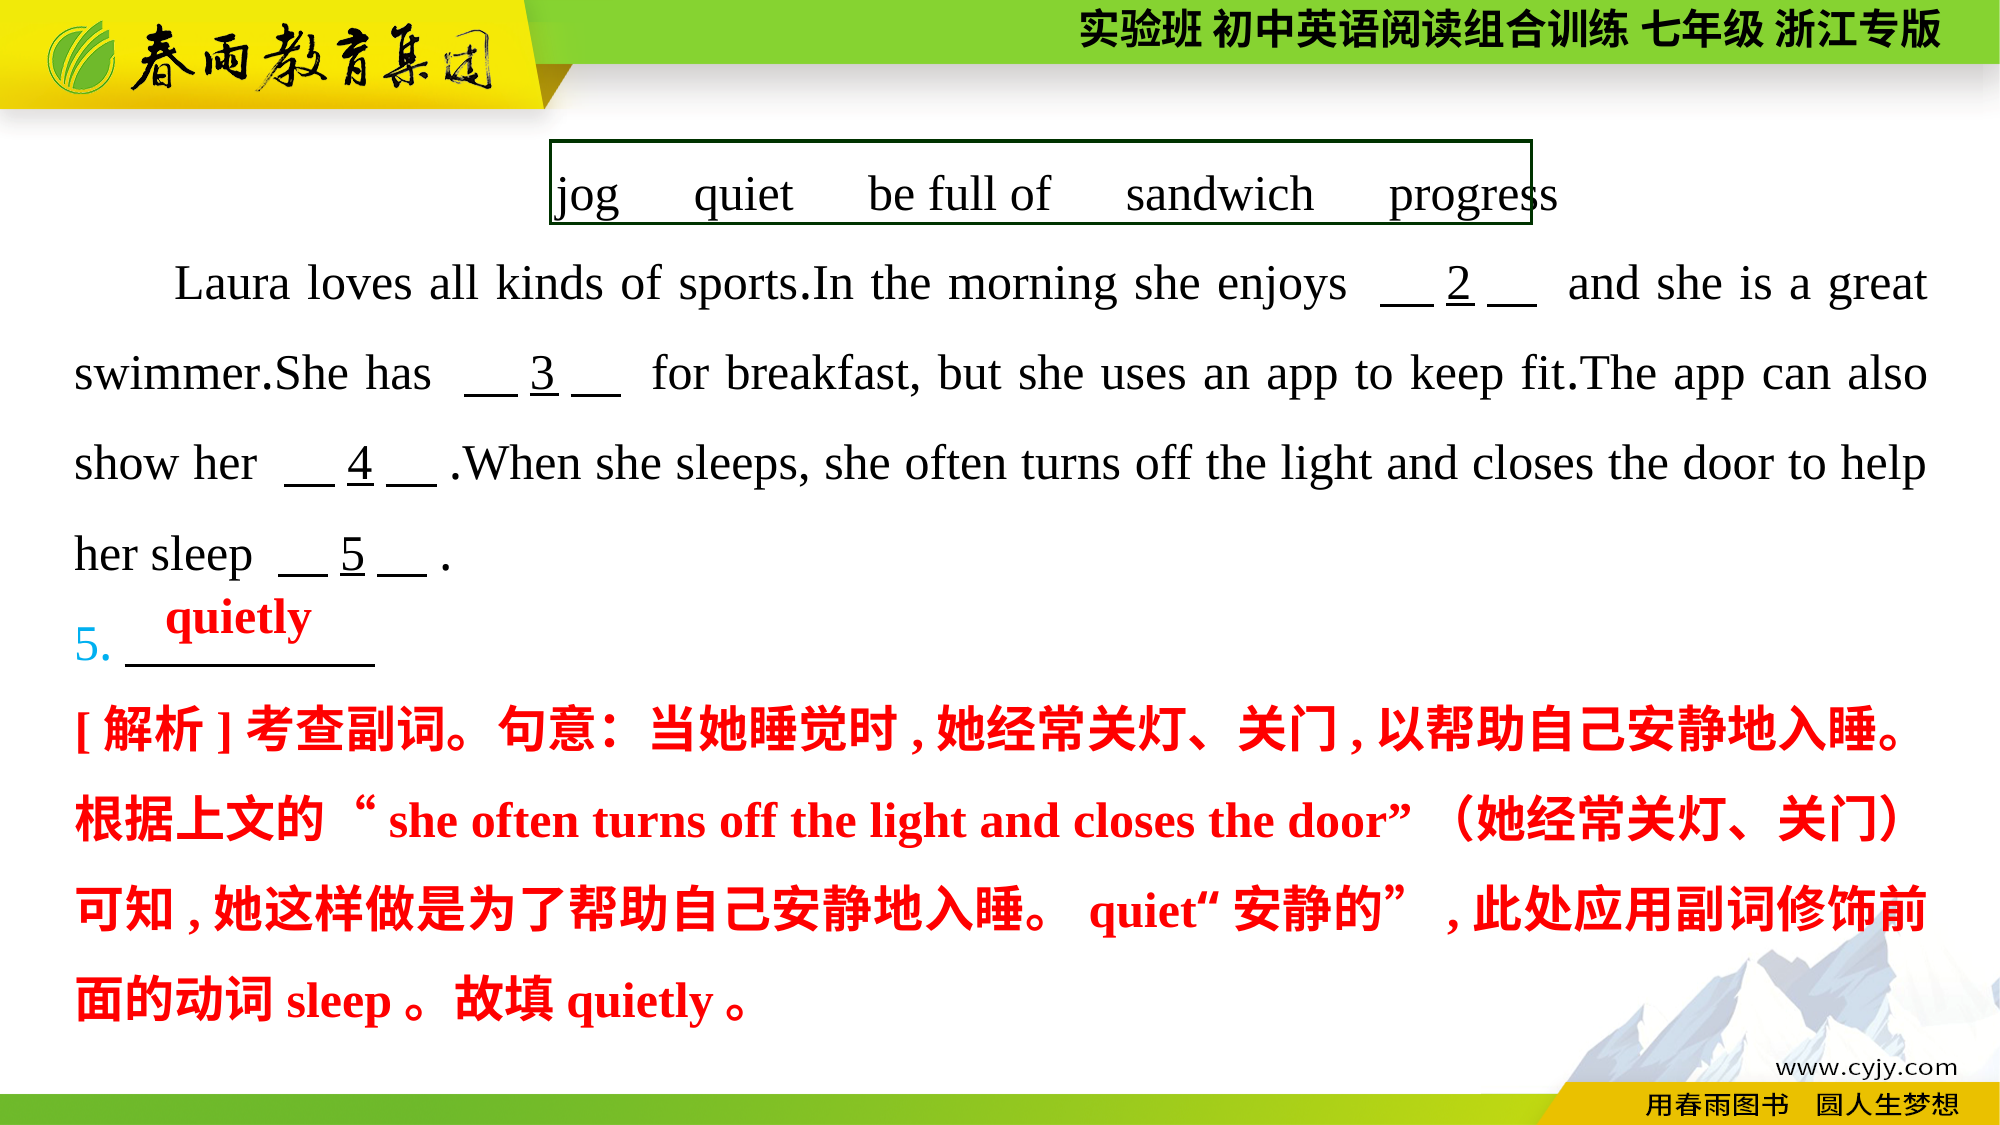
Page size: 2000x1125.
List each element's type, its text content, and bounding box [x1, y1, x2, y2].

text_box quietly [150, 575, 328, 651]
text_box [解析]考查副词。句意：当她睡觉时,她经常关灯、关门,以帮助自己安静地入睡。根据上文的“she often turns off the light and closes the door”（她经常关灯、关门）可知,她这样做是为了帮助自己安静地入睡。quiet“安静的”,此处应用副词修饰前面的动词sleep。故填quietly。 [59, 659, 1944, 1035]
text_box [550, 141, 1532, 224]
list jog quiet be full of sandwich progress Laura loves all kinds of sports.In the morning she enjoys 2 and she is a great swimmer.She has 3 for breakfast, but she uses an app to keep fit.The app can also show her 4 .When she sleeps, she often turns off the light and closes the door to help her sleep 5 . 5. . [59, 122, 1944, 659]
picture [0, 0, 2000, 1125]
